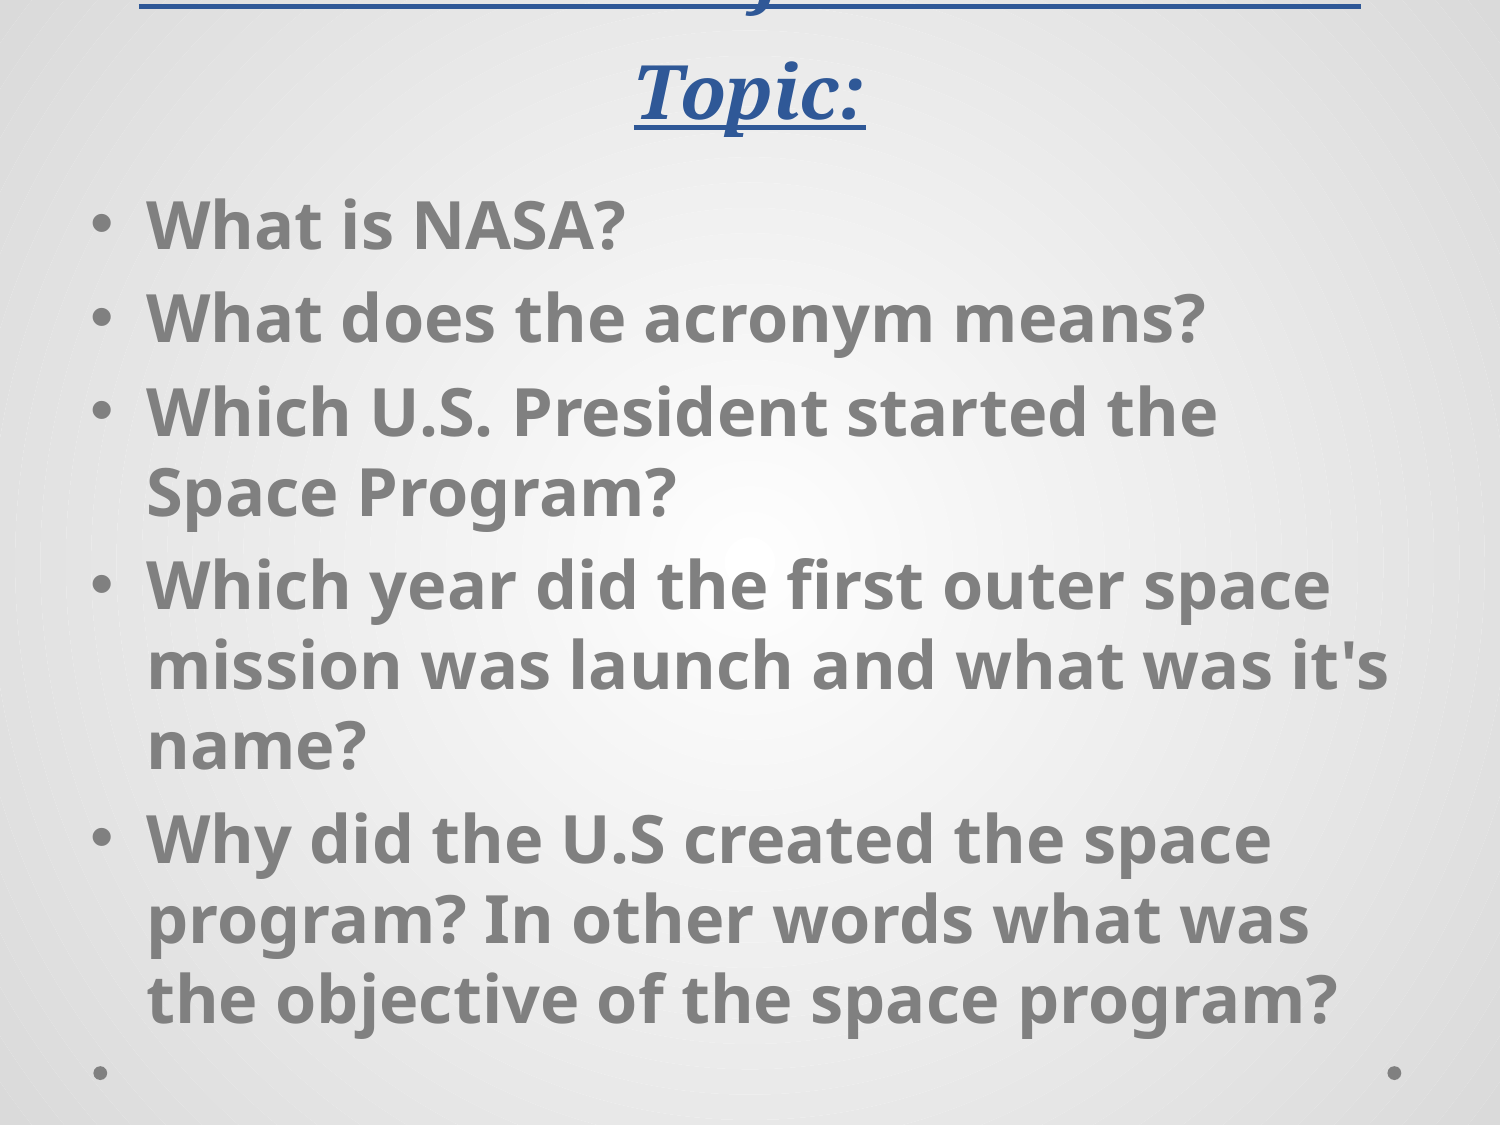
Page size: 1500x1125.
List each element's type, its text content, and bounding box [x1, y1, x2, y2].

title Some historical facts about Our Topic: [75, 0, 1425, 174]
list What is NASA? What does the acronym means? Which U.S. President started the Space Program? Which year did the first outer space mission was launch and what was it's name? Why did the U.S created the space program? In other words what was the objective of the space program? [75, 174, 1425, 1063]
